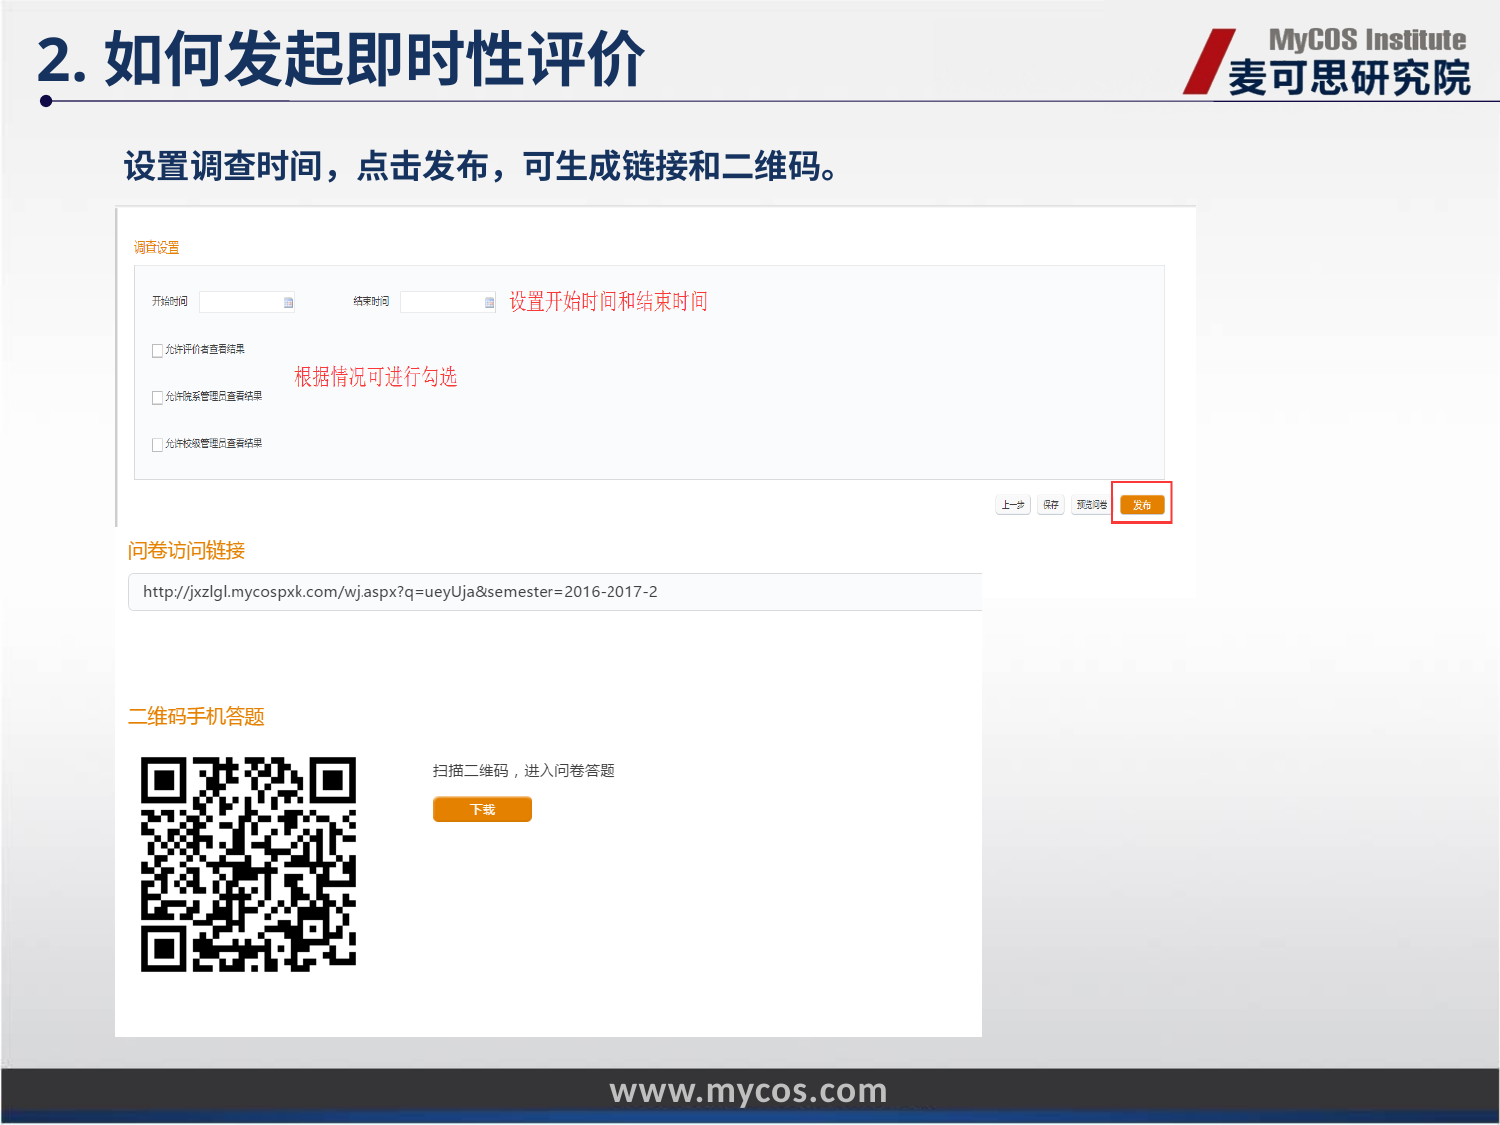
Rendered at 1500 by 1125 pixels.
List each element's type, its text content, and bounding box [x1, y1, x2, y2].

text_box [39, 94, 1500, 108]
text_box 设置调查时间，点击发布，可生成链接和二维码。 [108, 137, 1145, 193]
picture [0, 0, 1500, 1125]
text_box 2.如何发起即时性评价 [36, 20, 1046, 94]
